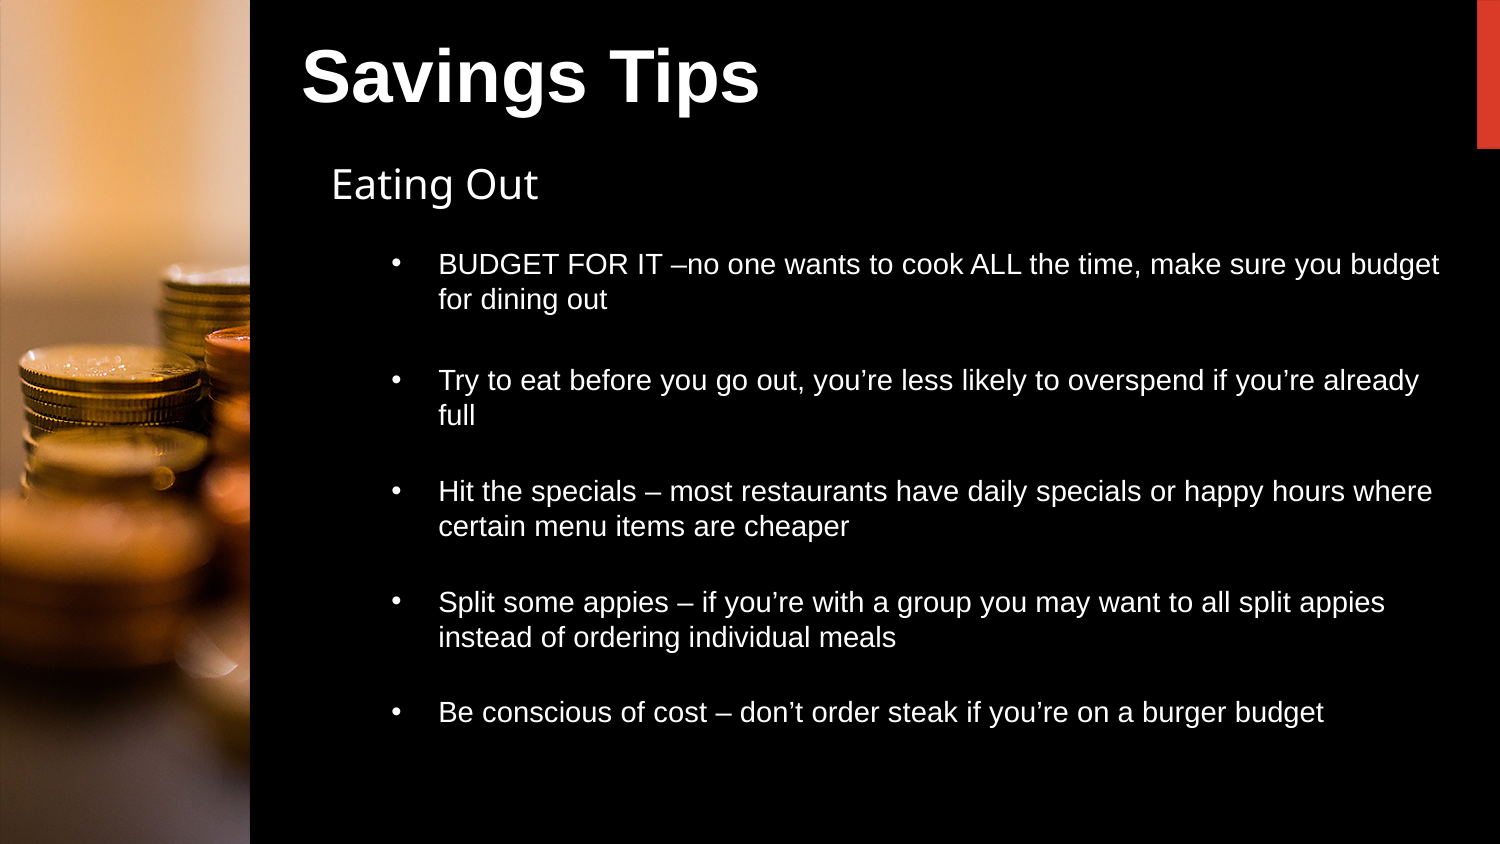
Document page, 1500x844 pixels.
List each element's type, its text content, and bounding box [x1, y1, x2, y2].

list BUDGET FOR IT –no one wants to cook ALL the time, make sure you budget for dining out Try to eat before you go out, you’re less likely to overspend if you’re already full Hit the specials – most restaurants have daily specials or happy hours where certain menu items are cheaper Split some appies – if you’re with a group you may want to all split appies instead of ordering individual meals Be conscious of cost – don’t order steak if you’re on a burger budget [326, 237, 1461, 765]
picture [0, 0, 1500, 844]
title Savings Tips [265, 0, 1500, 146]
list Eating Out [315, 145, 561, 221]
